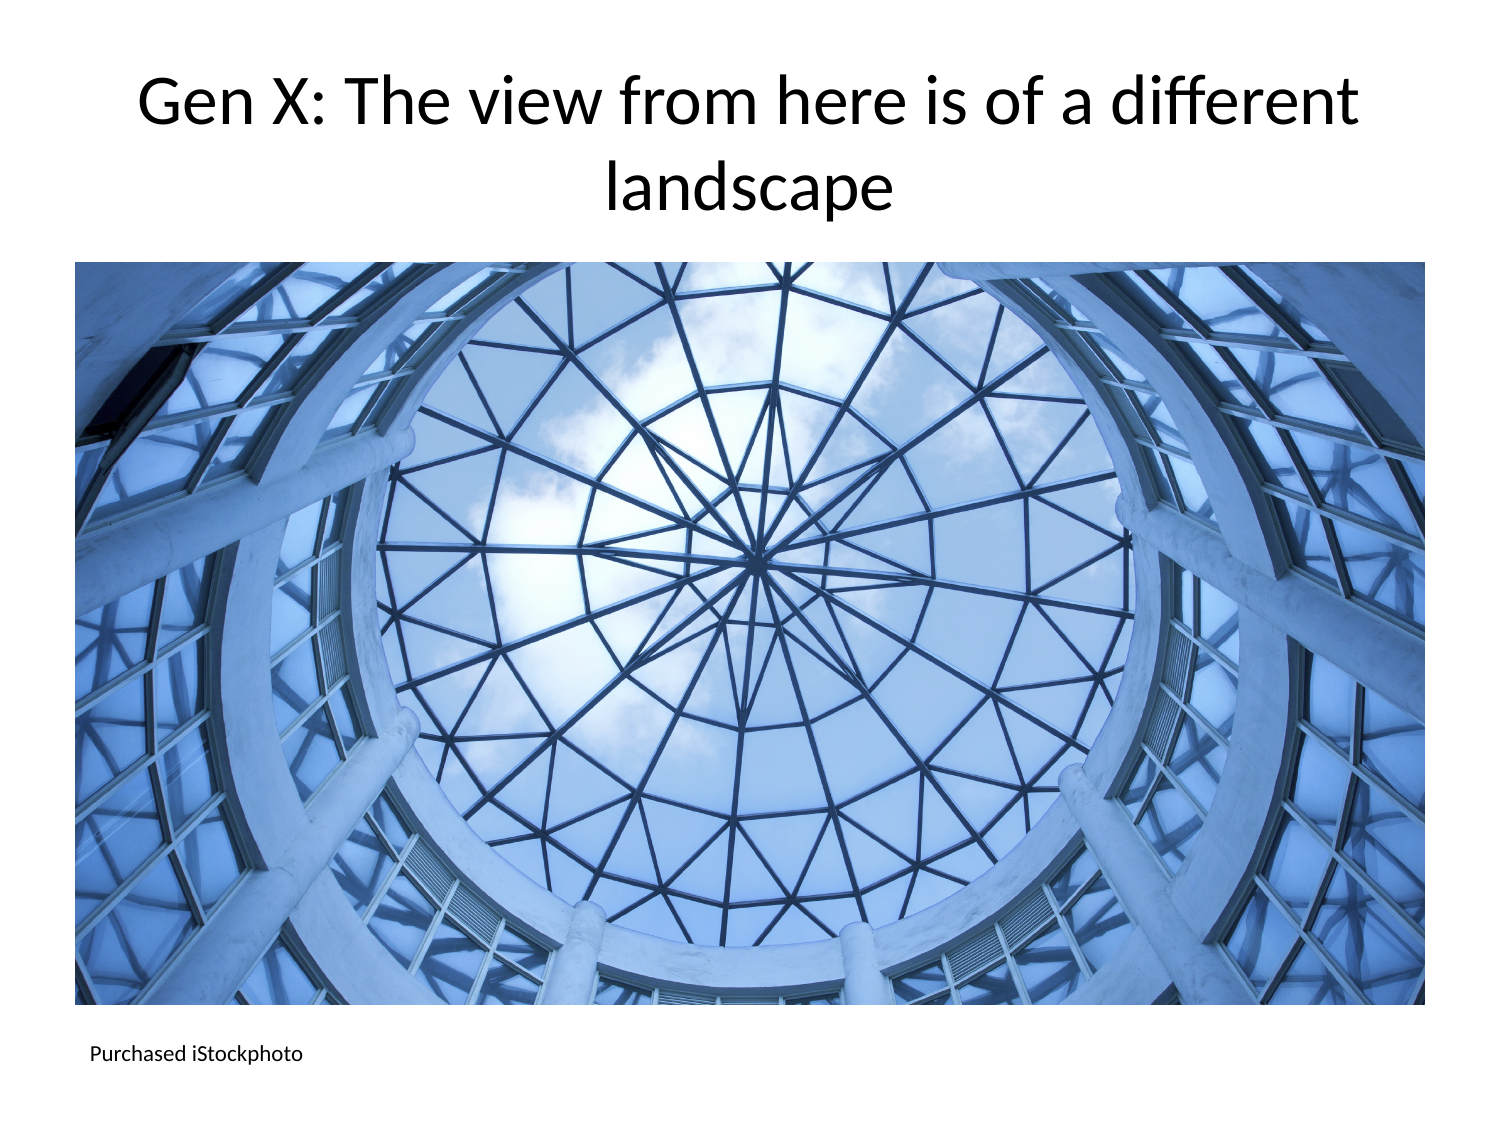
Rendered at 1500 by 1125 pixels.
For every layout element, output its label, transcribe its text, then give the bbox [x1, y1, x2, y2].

title Gen X: The view from here is of a different landscape [75, 45, 1425, 233]
text_box Purchased iStockphoto [74, 1030, 582, 1074]
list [74, 262, 1426, 1006]
